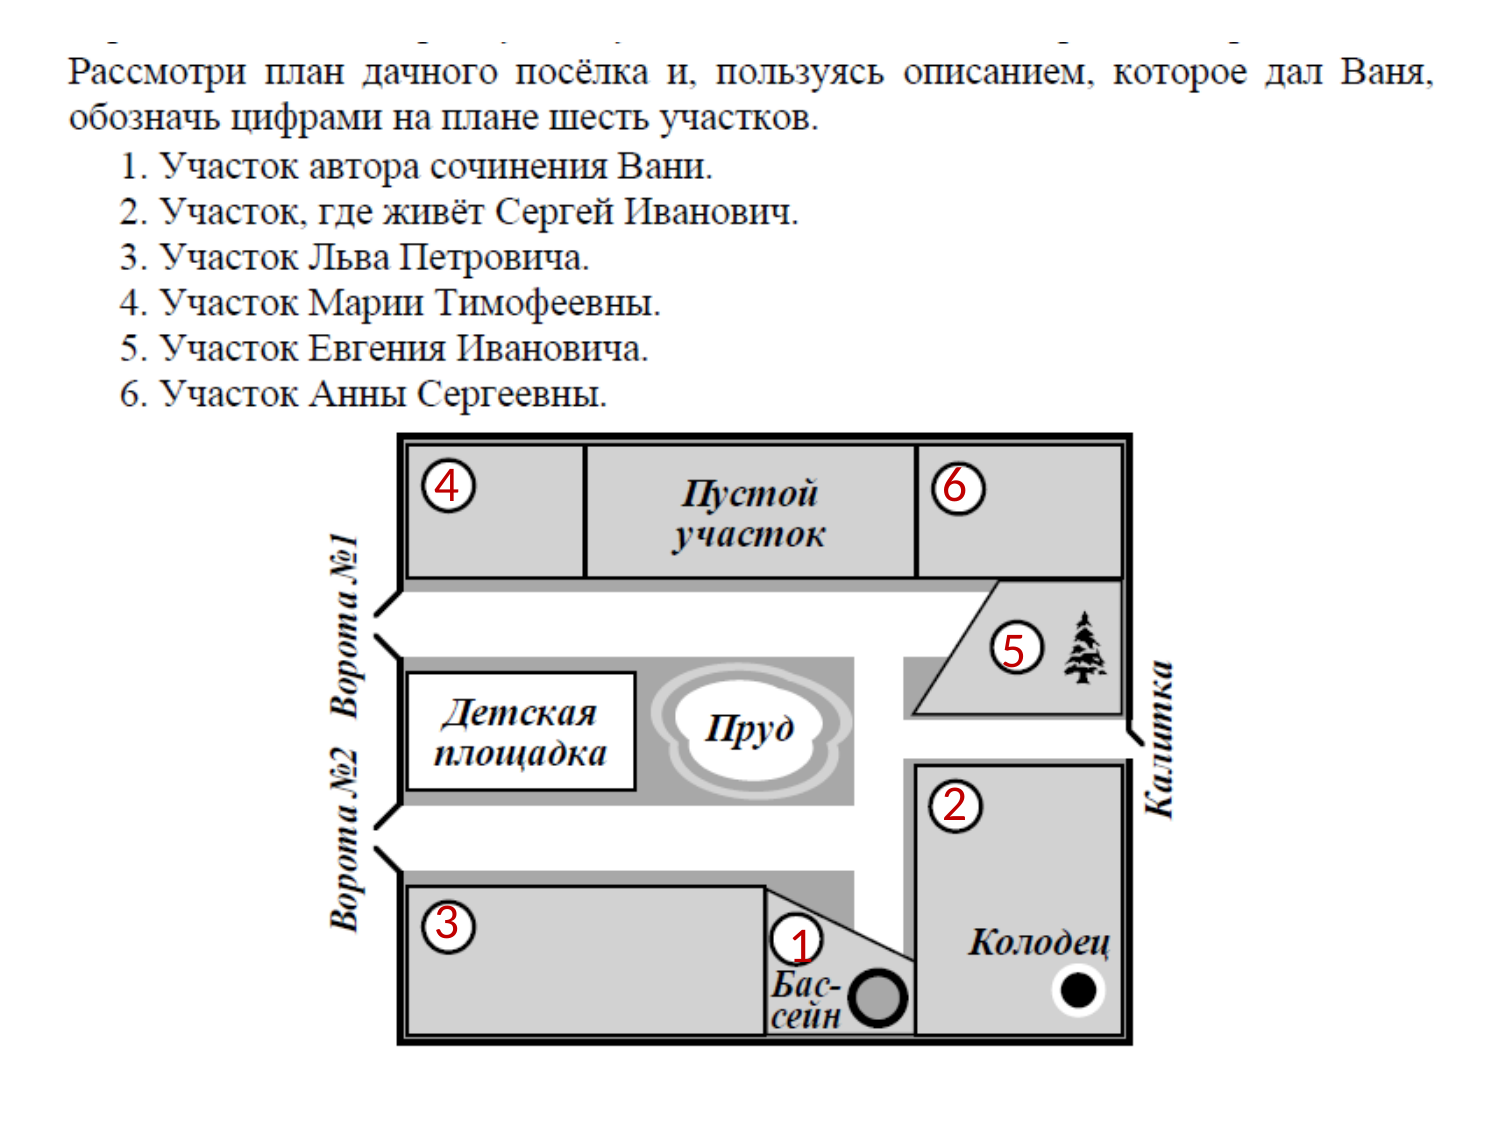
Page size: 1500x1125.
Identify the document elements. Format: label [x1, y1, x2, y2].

picture [29, 42, 1459, 1062]
